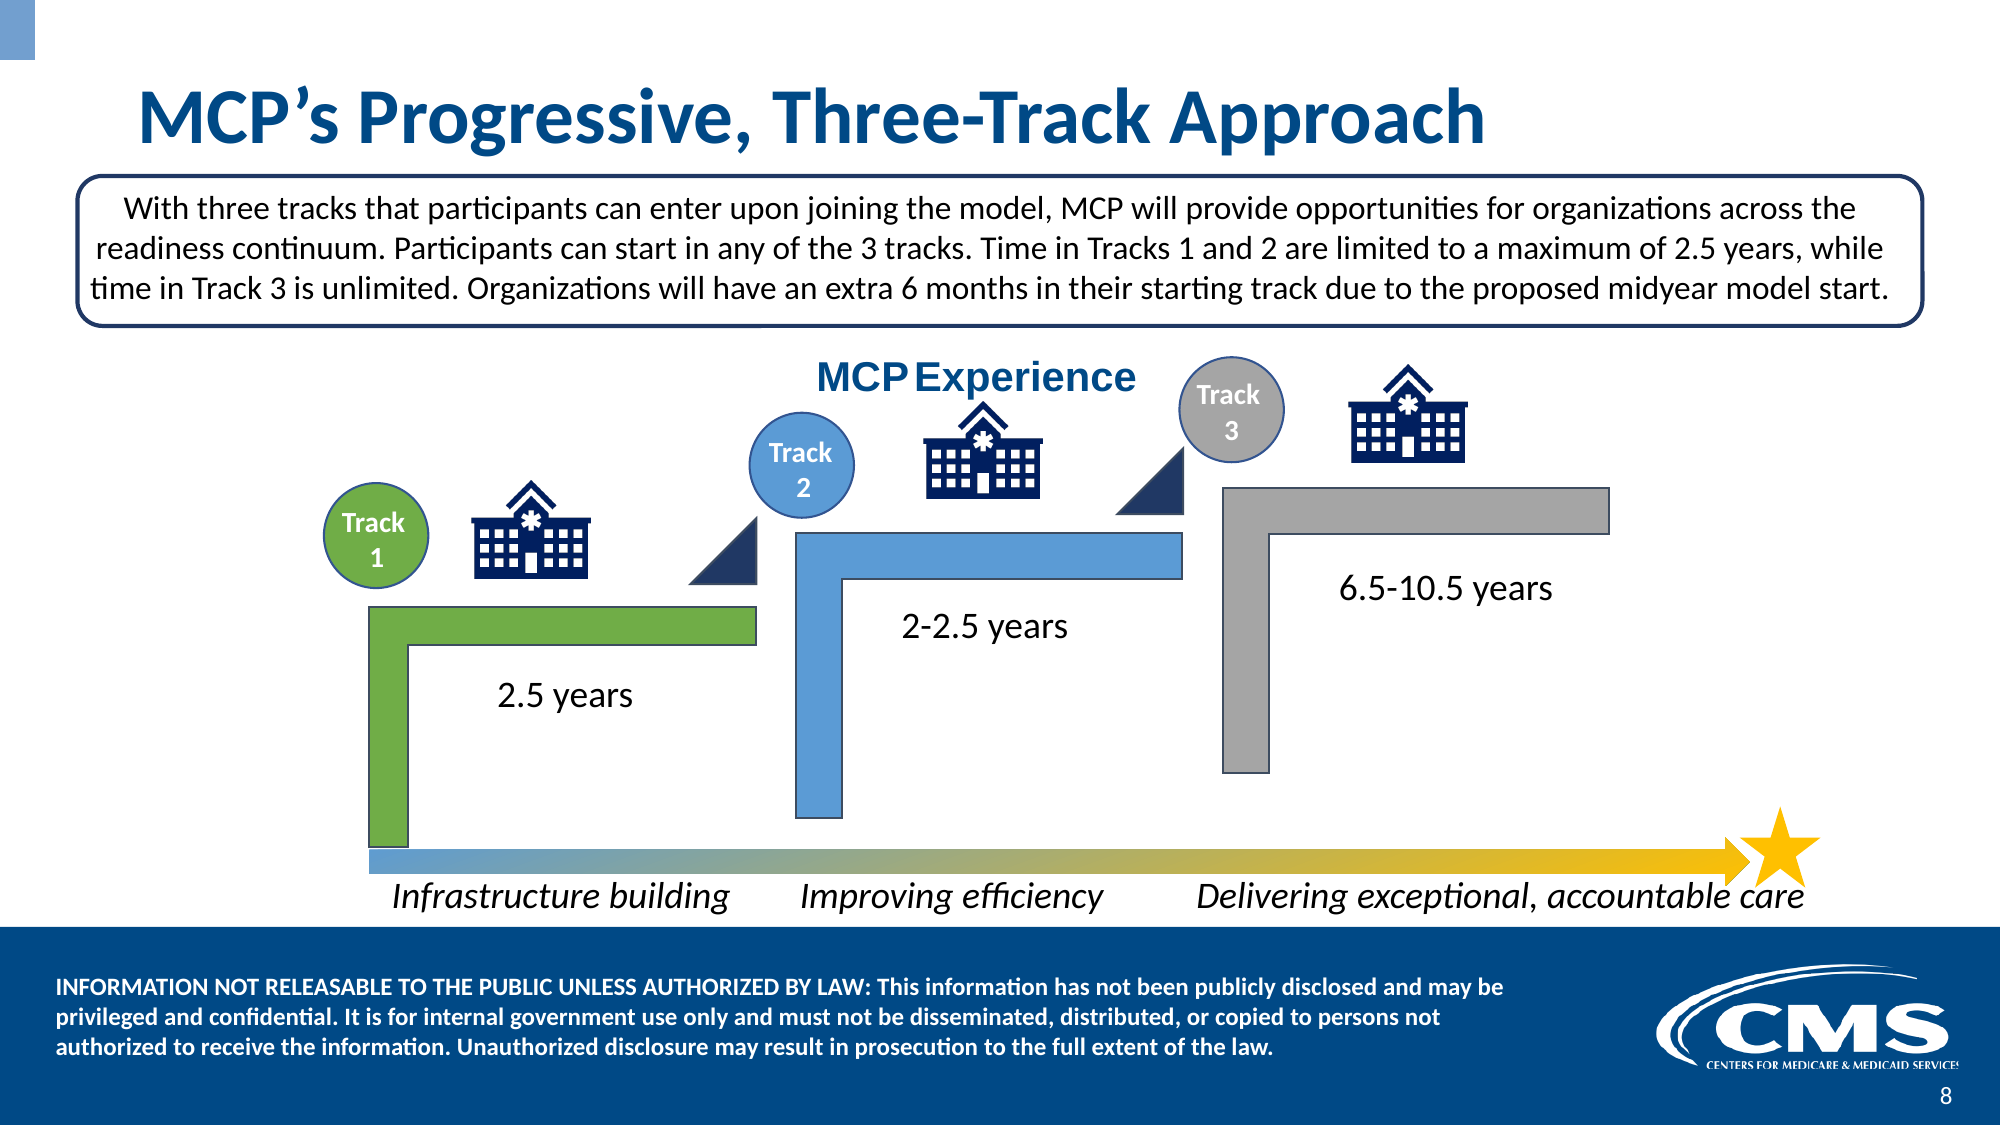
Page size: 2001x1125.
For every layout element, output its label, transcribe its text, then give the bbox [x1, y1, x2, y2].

text_box 2.5 years [375, 662, 755, 723]
text_box [1201, 454, 1262, 464]
slide_number 8 [1924, 1065, 2000, 1125]
text_box [774, 511, 830, 519]
text_box With three tracks that participants can enter upon joining the model, MCP will provide opportunities for organizations across the readiness continuum. Participants can start in any of the 3 tracks. Time in Tracks 1 and 2 are limited to a maximum of 2.5 years, while time in Track 3 is unlimited. Organizations will have an extra 6 months in their starting track due to the proposed midyear model start. [68, 178, 1914, 314]
picture [1338, 346, 1478, 486]
text_box [844, 520, 1194, 826]
text_box [341, 482, 411, 495]
text_box [1222, 487, 1610, 774]
text_box Delivering exceptional, accountable care [1181, 864, 1887, 924]
text_box Track 3 [1132, 368, 1331, 454]
text_box Infrastructure building [376, 864, 774, 924]
text_box [795, 653, 843, 819]
text_box [1739, 806, 1821, 888]
text_box [368, 606, 757, 848]
text_box [765, 411, 838, 426]
text_box [348, 581, 405, 590]
text_box Improving efficiency [785, 864, 1181, 924]
text_box 6.5-10.5 years [1319, 556, 1573, 616]
text_box 2-2.5 years [795, 593, 1175, 653]
title MCP’s Progressive, Three-Track Approach [122, 45, 1743, 168]
text_box [1114, 454, 1185, 516]
text_box [368, 834, 1751, 875]
picture [461, 462, 601, 602]
text_box Track 2 [742, 426, 866, 511]
text_box [90, 174, 1910, 178]
text_box [79, 180, 1924, 327]
text_box Track 1 [278, 495, 461, 581]
text_box [795, 532, 844, 593]
text_box MCP Experience [675, 342, 1278, 408]
text_box [687, 515, 758, 586]
picture [913, 383, 1053, 523]
